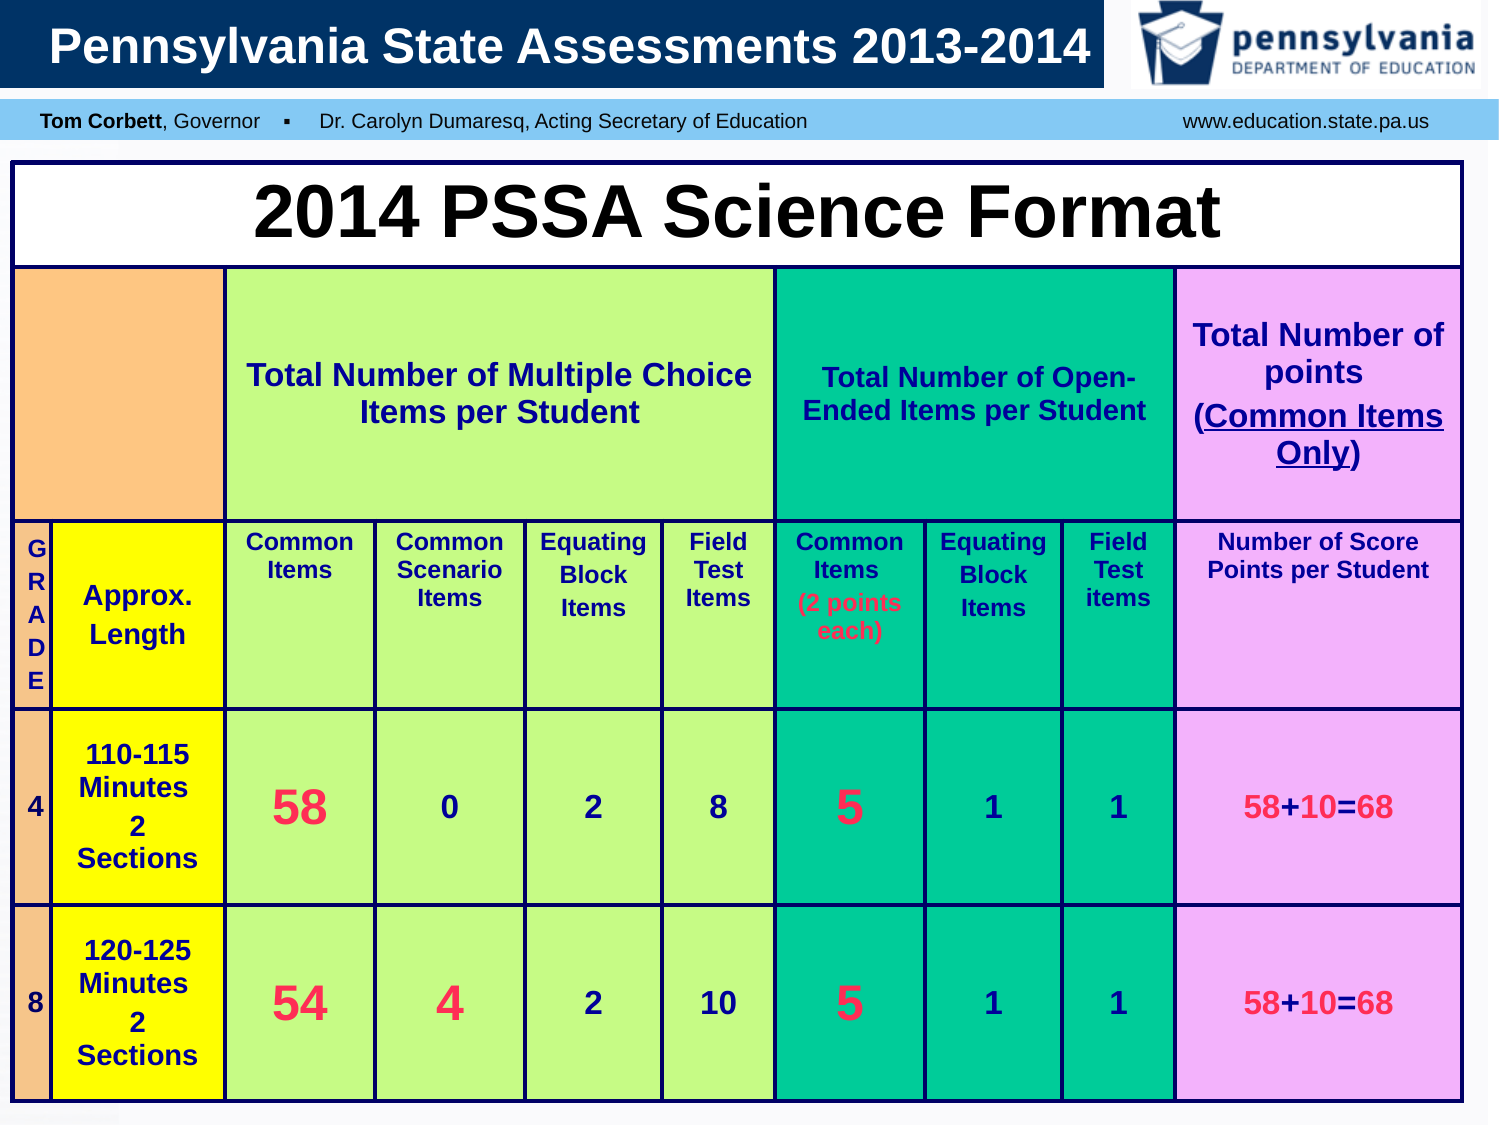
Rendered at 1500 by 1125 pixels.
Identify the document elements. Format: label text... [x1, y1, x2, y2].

table_cell 1 [1064, 711, 1173, 903]
table_cell Equating Block Items [527, 523, 660, 707]
table_cell 120-125 Minutes 2 Sections [53, 907, 223, 1099]
table_cell 1 [1064, 907, 1173, 1099]
table_cell Total Number of points (Common Items Only) [1177, 269, 1460, 519]
table_cell Field Test Items [664, 523, 773, 707]
table_cell 4 [377, 907, 523, 1099]
table_cell Total Number of Multiple Choice Items per Student [227, 269, 773, 519]
table_cell G R A D E [15, 523, 49, 707]
table_cell Equating Block Items [927, 523, 1060, 707]
table_header 2014 PSSA Science Format [15, 165, 1460, 265]
table_cell 2 [527, 907, 660, 1099]
table_cell 54 [227, 907, 373, 1099]
table_cell 58+10=68 [1177, 907, 1460, 1099]
table_cell Total Number of Open-Ended Items per Student [777, 269, 1173, 519]
table_cell 5 [777, 711, 923, 903]
table_cell 10 [664, 907, 773, 1099]
table_cell Common Scenario Items [377, 523, 523, 707]
table_cell 110-115 Minutes 2 Sections [53, 711, 223, 903]
table_cell 58+10=68 [1177, 711, 1460, 903]
table_cell 0 [377, 711, 523, 903]
table_cell Approx. Length [53, 523, 223, 707]
table_cell [15, 269, 223, 519]
table_cell Number of Score Points per Student [1177, 523, 1460, 707]
picture [0, 0, 1488, 99]
table_cell Field Test items [1064, 523, 1173, 707]
table_cell 8 [664, 711, 773, 903]
table_cell 2 [527, 711, 660, 903]
picture [0, 140, 1488, 1125]
table_cell 1 [927, 711, 1060, 903]
table_cell 8 [15, 907, 49, 1099]
table_cell 58 [227, 711, 373, 903]
table_cell 1 [927, 907, 1060, 1099]
table_cell Common Items (2 points each) [777, 523, 923, 707]
table_cell Common Items [227, 523, 373, 707]
table_cell 4 [15, 711, 49, 903]
table_cell 5 [777, 907, 923, 1099]
